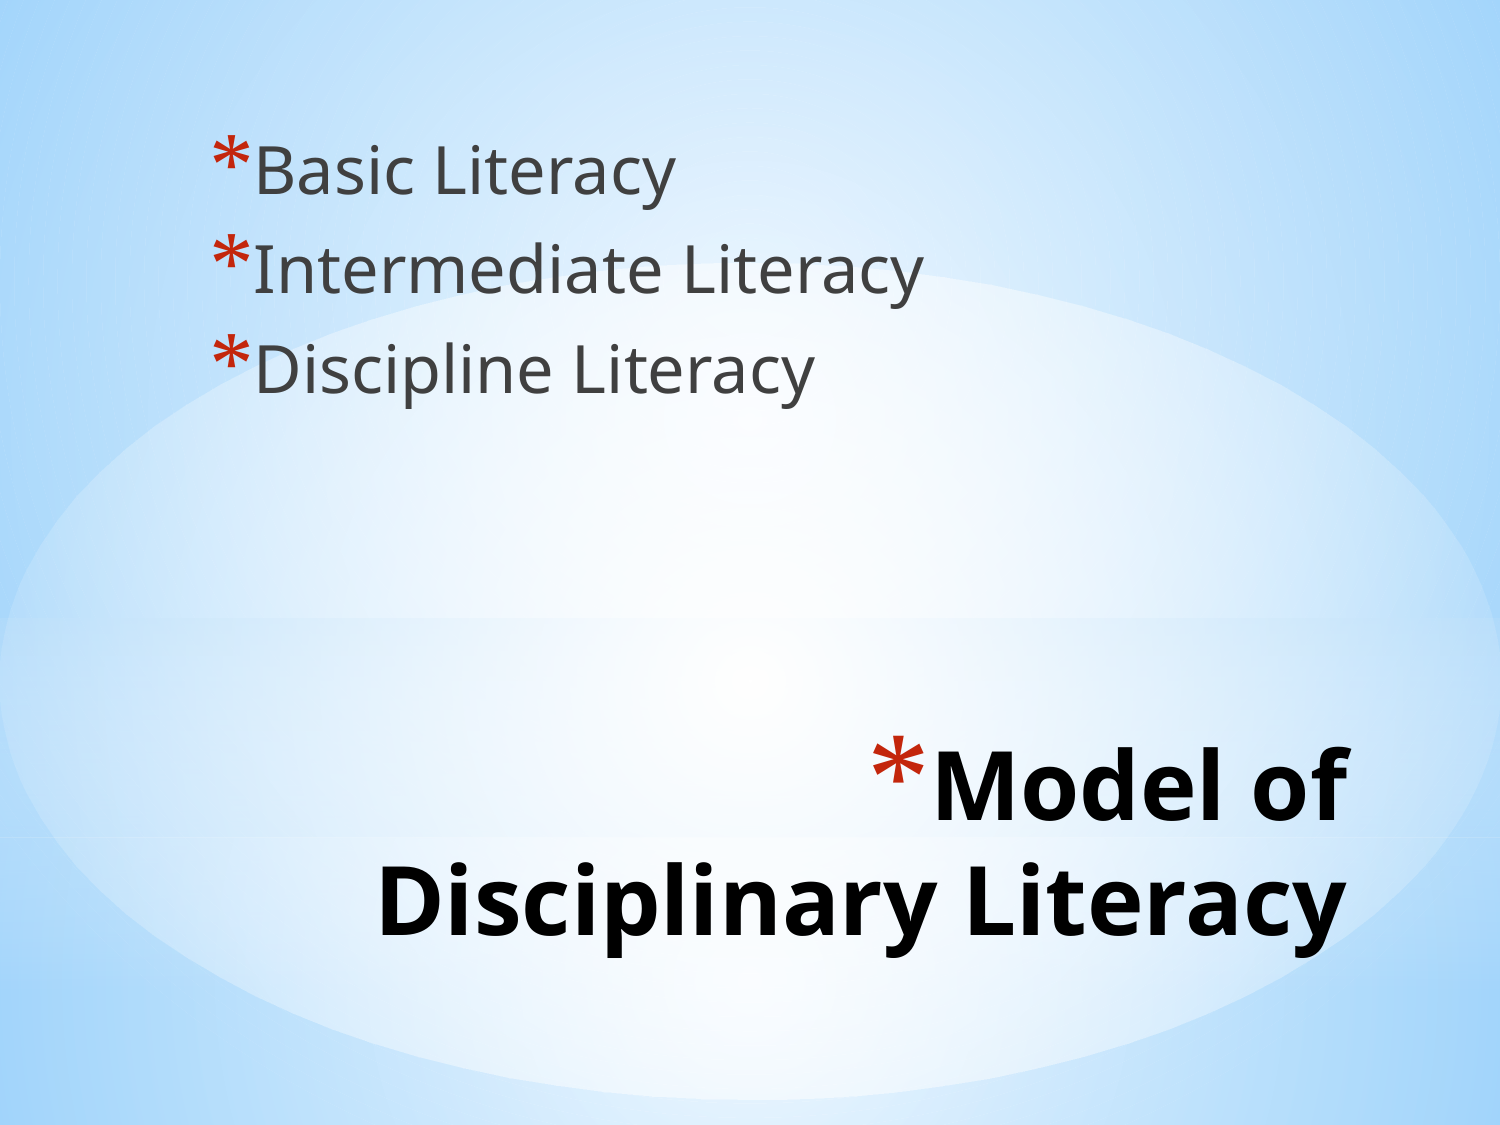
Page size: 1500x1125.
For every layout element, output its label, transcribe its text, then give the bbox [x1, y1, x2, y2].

title Model of Disciplinary Literacy [294, 717, 1363, 1012]
list Basic Literacy Intermediate Literacy Discipline Literacy [187, 120, 1238, 690]
